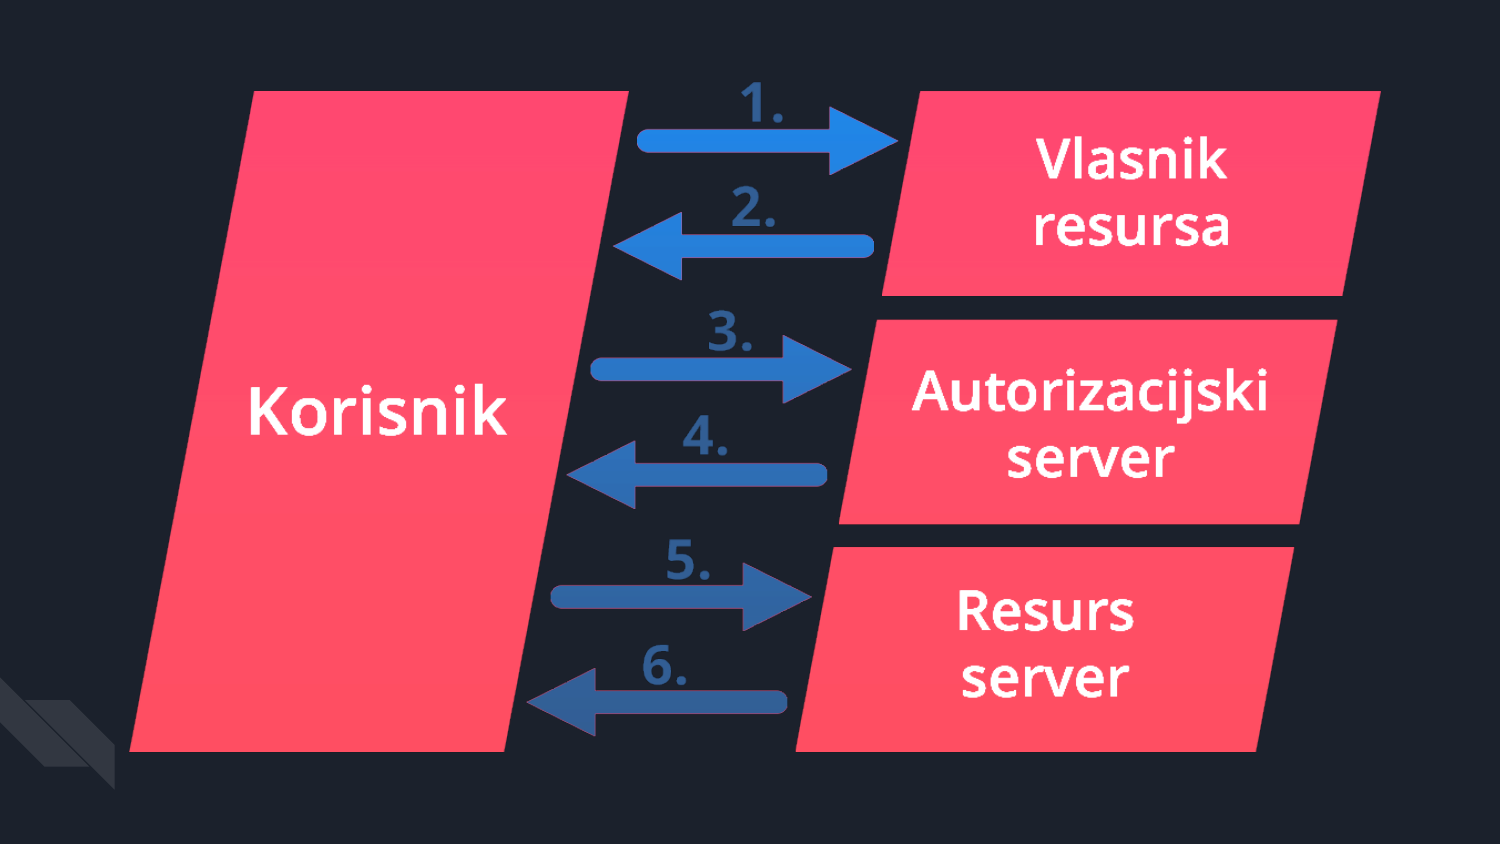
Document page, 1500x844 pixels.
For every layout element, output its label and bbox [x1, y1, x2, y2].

picture [79, 62, 1421, 782]
